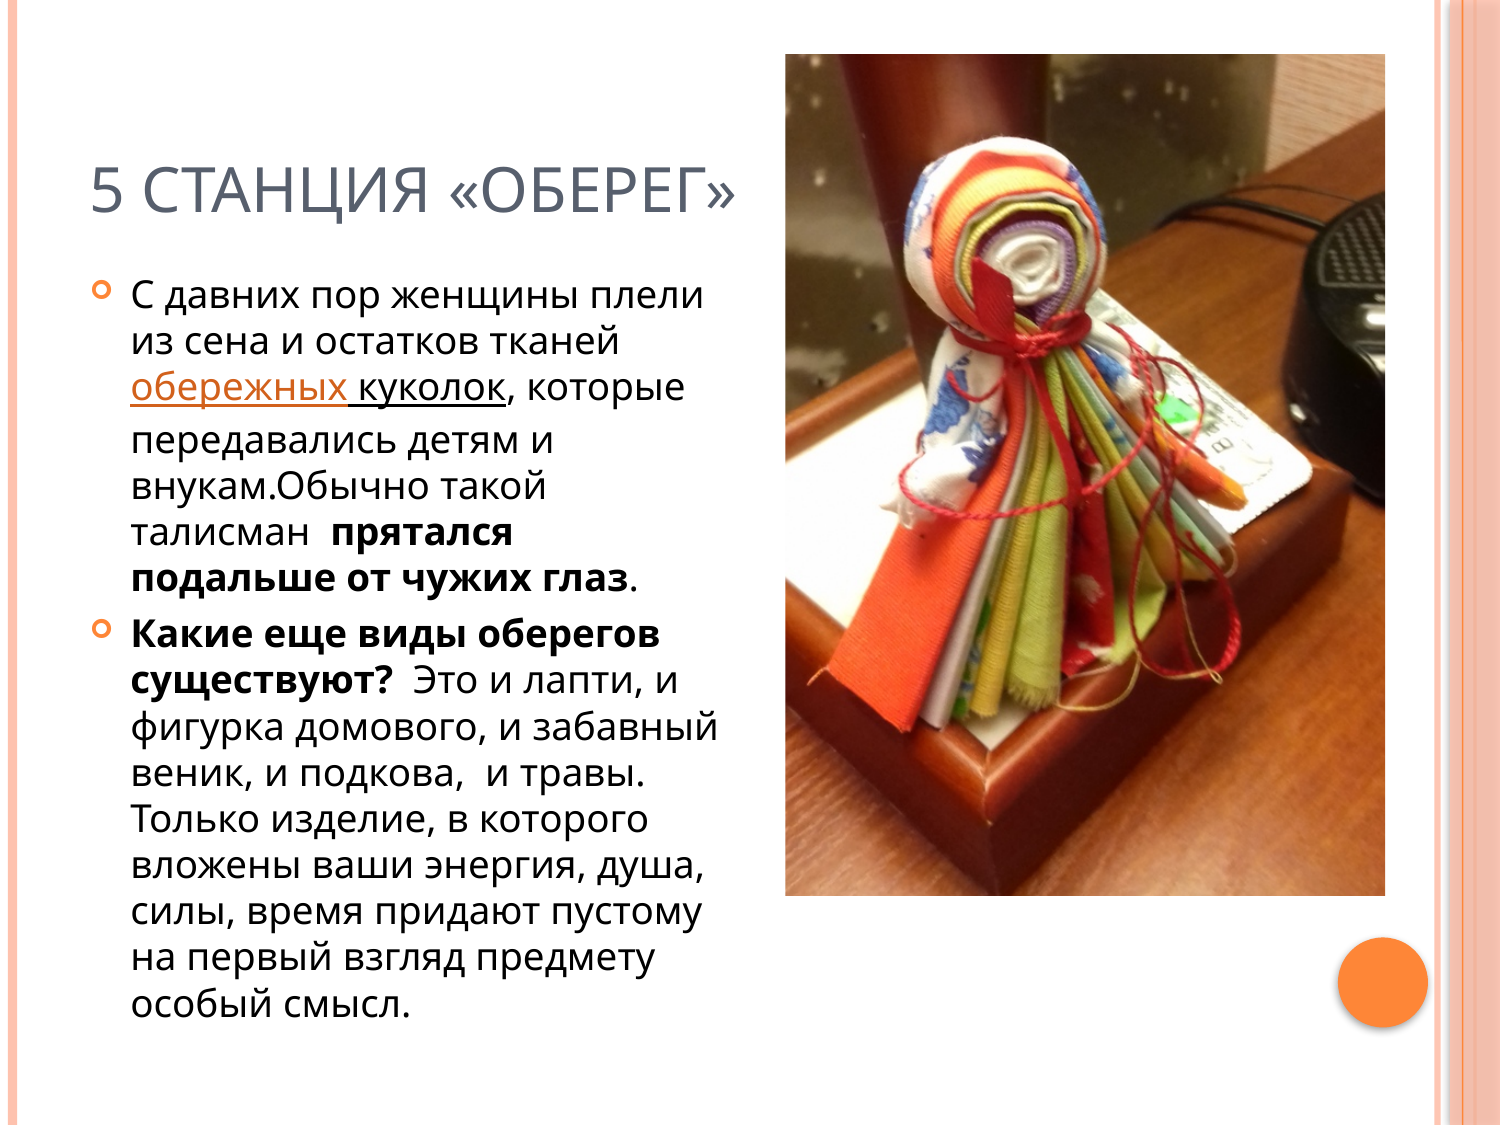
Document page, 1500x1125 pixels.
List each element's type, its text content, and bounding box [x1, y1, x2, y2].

title 5 станция «Оберег» [75, 45, 1300, 233]
list С давних пор женщины плели из сена и остатков тканей обережных куколок, которые передавались детям и внукам.Обычно такой талисман прятался подальше от чужих глаз. Какие еще виды оберегов существуют? Это и лапти, и фигурка домового, и забавный веник, и подкова, и травы. Только изделие, в которого вложены ваши энергия, душа, силы, время придают пустому на первый взгляд предмету особый смысл. [75, 262, 739, 1062]
picture [784, 53, 1386, 896]
